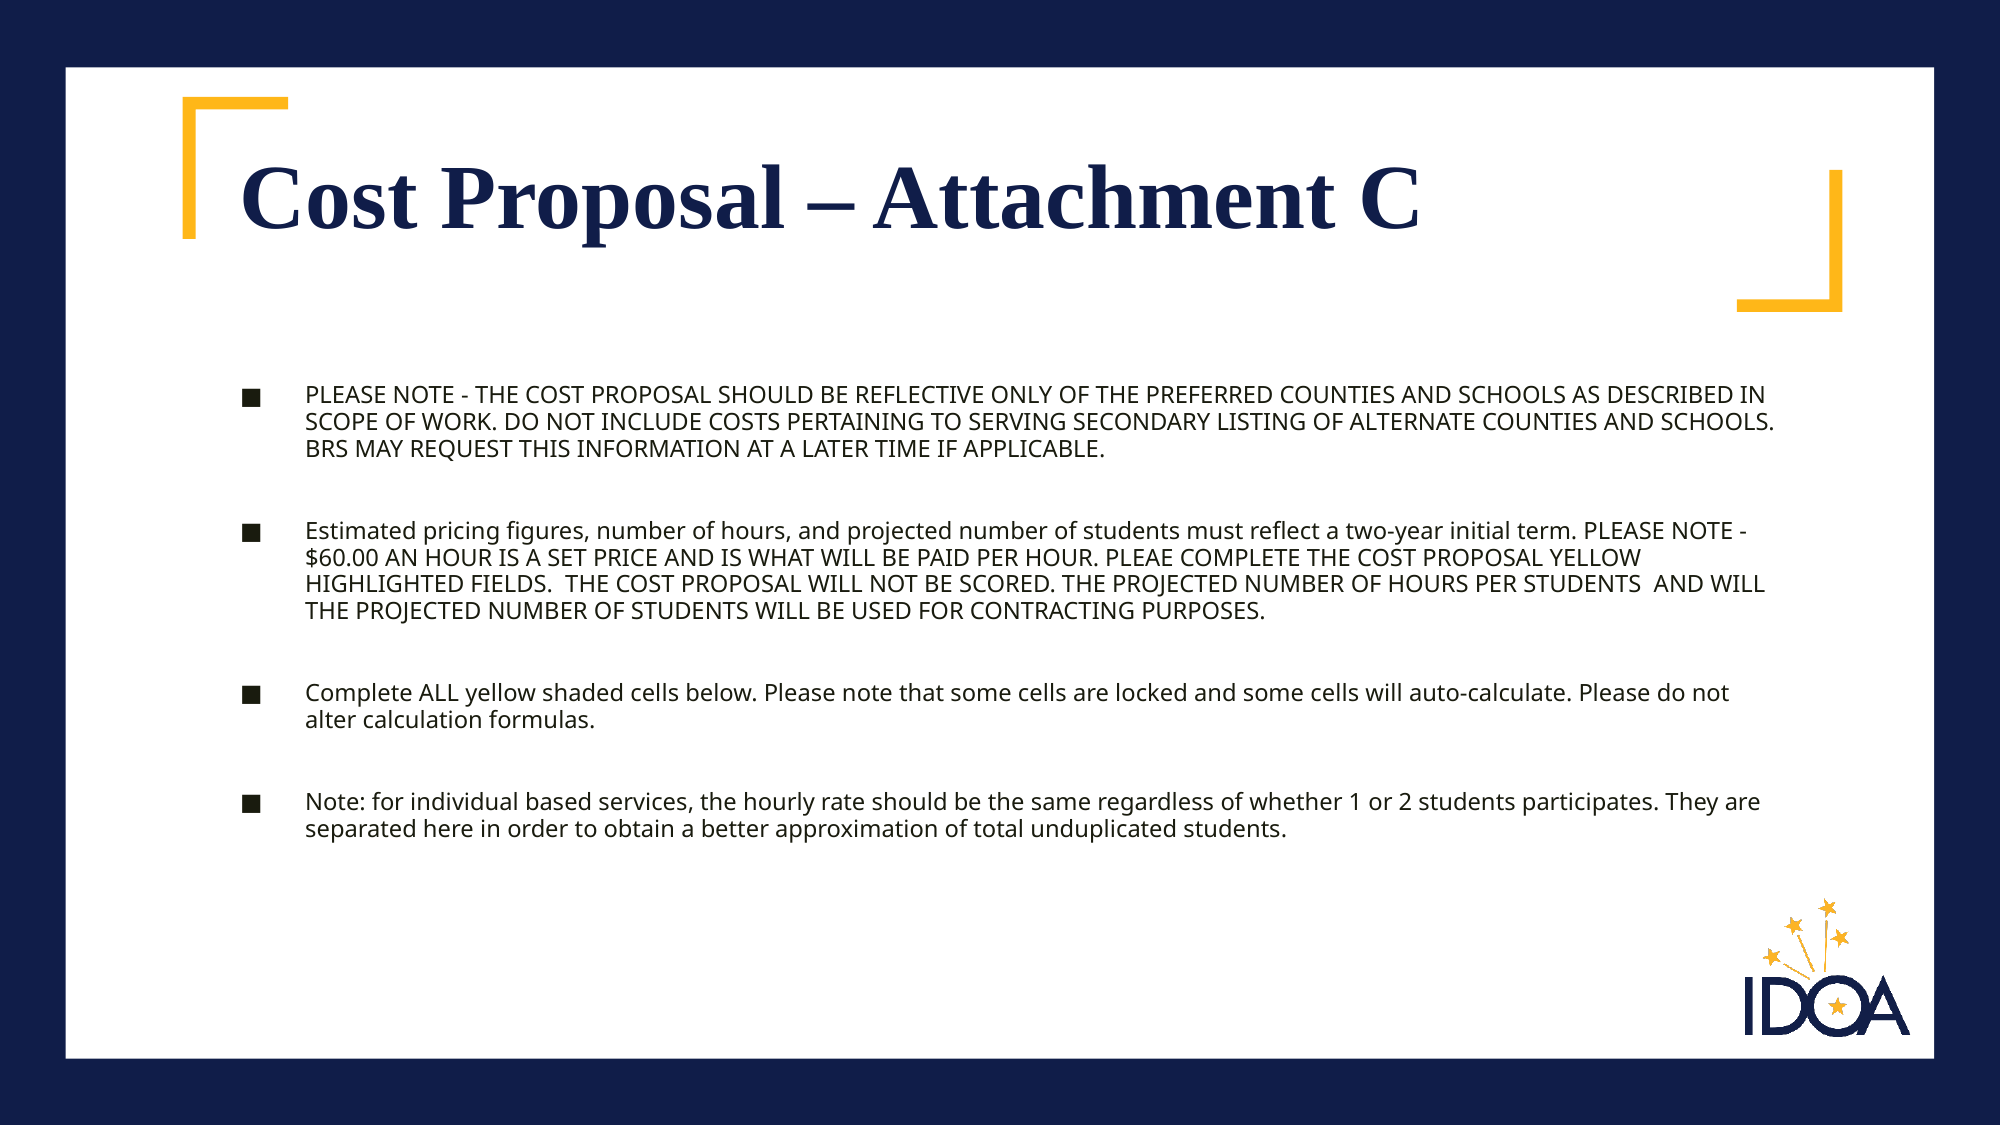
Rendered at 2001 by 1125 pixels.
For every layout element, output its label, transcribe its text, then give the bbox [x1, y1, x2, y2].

title Cost Proposal – Attachment C [225, 142, 1800, 279]
list PLEASE NOTE - THE COST PROPOSAL SHOULD BE REFLECTIVE ONLY OF THE PREFERRED COUNTIES AND SCHOOLS AS DESCRIBED IN SCOPE OF WORK. DO NOT INCLUDE COSTS PERTAINING TO SERVING SECONDARY LISTING OF ALTERNATE COUNTIES AND SCHOOLS. BRS MAY REQUEST THIS INFORMATION AT A LATER TIME IF APPLICABLE. Estimated pricing figures, number of hours, and projected number of students must reflect a two-year initial term. PLEASE NOTE - $60.00 AN HOUR IS A SET PRICE AND IS WHAT WILL BE PAID PER HOUR. PLEAE COMPLETE THE COST PROPOSAL YELLOW HIGHLIGHTED FIELDS. THE COST PROPOSAL WILL NOT BE SCORED. THE PROJECTED NUMBER OF HOURS PER STUDENTS AND WILL THE PROJECTED NUMBER OF STUDENTS WILL BE USED FOR CONTRACTING PURPOSES. Complete ALL yellow shaded cells below. Please note that some cells are locked and some cells will auto-calculate. Please do not alter calculation formulas. Note: for individual based services, the hourly rate should be the same regardless of whether 1 or 2 students participates. They are separated here in order to obtain a better approximation of total unduplicated students. [225, 375, 1800, 851]
picture [1702, 857, 1959, 1114]
